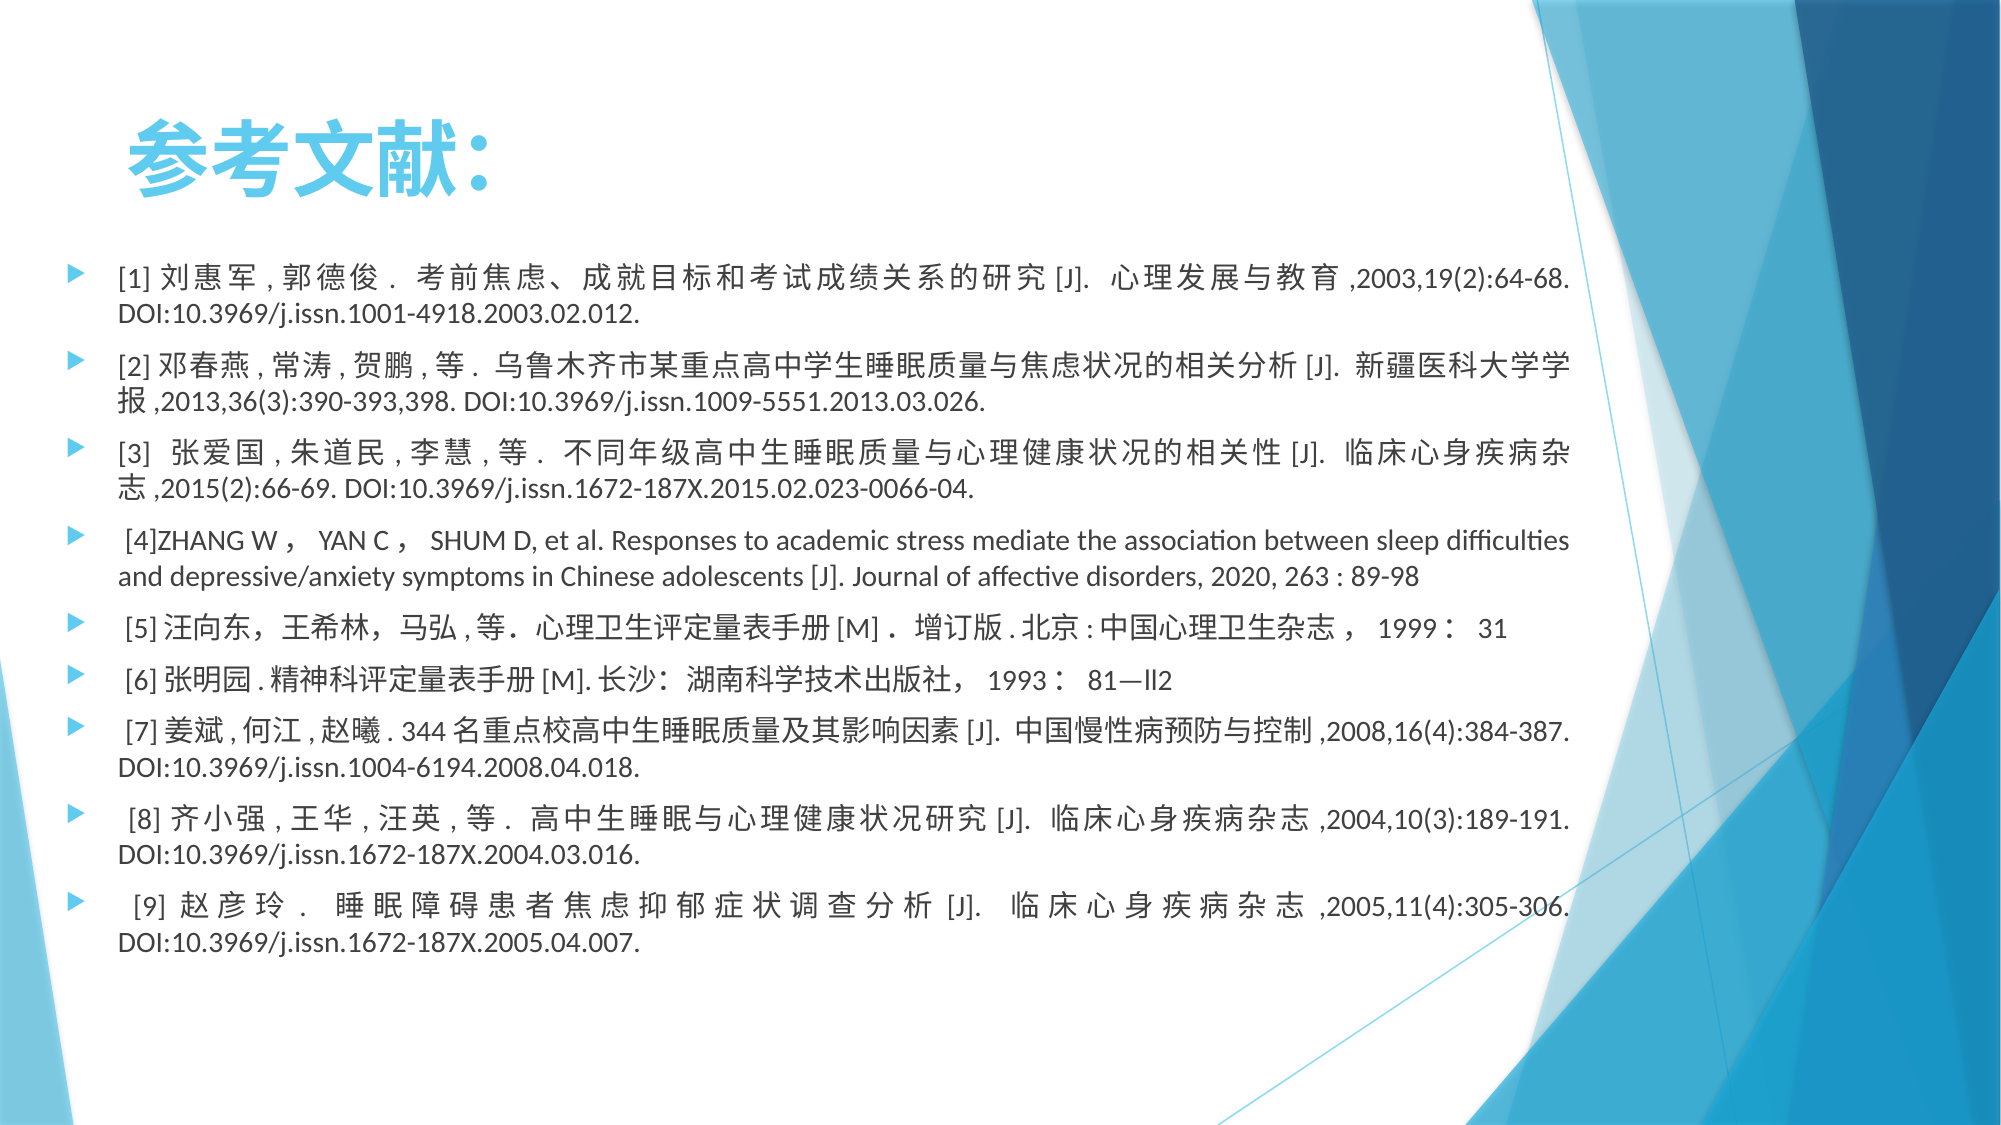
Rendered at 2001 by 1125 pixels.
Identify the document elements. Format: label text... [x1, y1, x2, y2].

list [1]刘惠军,郭德俊. 考前焦虑、成就目标和考试成绩关系的研究[J]. 心理发展与教育,2003,19(2):64-68. DOI:10.3969/j.issn.1001-4918.2003.02.012. [2]邓春燕,常涛,贺鹏,等. 乌鲁木齐市某重点高中学生睡眠质量与焦虑状况的相关分析[J]. 新疆医科大学学报,2013,36(3):390-393,398. DOI:10.3969/j.issn.1009-5551.2013.03.026. [3] 张爱国,朱道民,李慧,等. 不同年级高中生睡眠质量与心理健康状况的相关性[J]. 临床心身疾病杂志,2015(2):66-69. DOI:10.3969/j.issn.1672-187X.2015.02.023-0066-04. [4]ZHANG W，YAN C，SHUM D, et al. Responses to academic stress mediate the association between sleep difficulties and depressive/anxiety symptoms in Chinese adolescents [J]. Journal of affective disorders, 2020, 263 : 89-98 [5]汪向东，王希林，马弘,等．心理卫生评定量表手册[M]．增订版.北京:中国心理卫生杂志 ，1999：31 [6]张明园.精神科评定量表手册[M].长沙：湖南科学技术出版社，1993：81—ll2 [7]姜斌,何江,赵曦. 344名重点校高中生睡眠质量及其影响因素[J]. 中国慢性病预防与控制,2008,16(4):384-387. DOI:10.3969/j.issn.1004-6194.2008.04.018. [8]齐小强,王华,汪英,等. 高中生睡眠与心理健康状况研究[J]. 临床心身疾病杂志,2004,10(3):189-191. DOI:10.3969/j.issn.1672-187X.2004.03.016. [9]赵彦玲. 睡眠障碍患者焦虑抑郁症状调查分析[J]. 临床心身疾病杂志,2005,11(4):305-306. DOI:10.3969/j.issn.1672-187X.2005.04.007. [50, 251, 1586, 991]
title 参考文献： [111, 99, 1522, 251]
